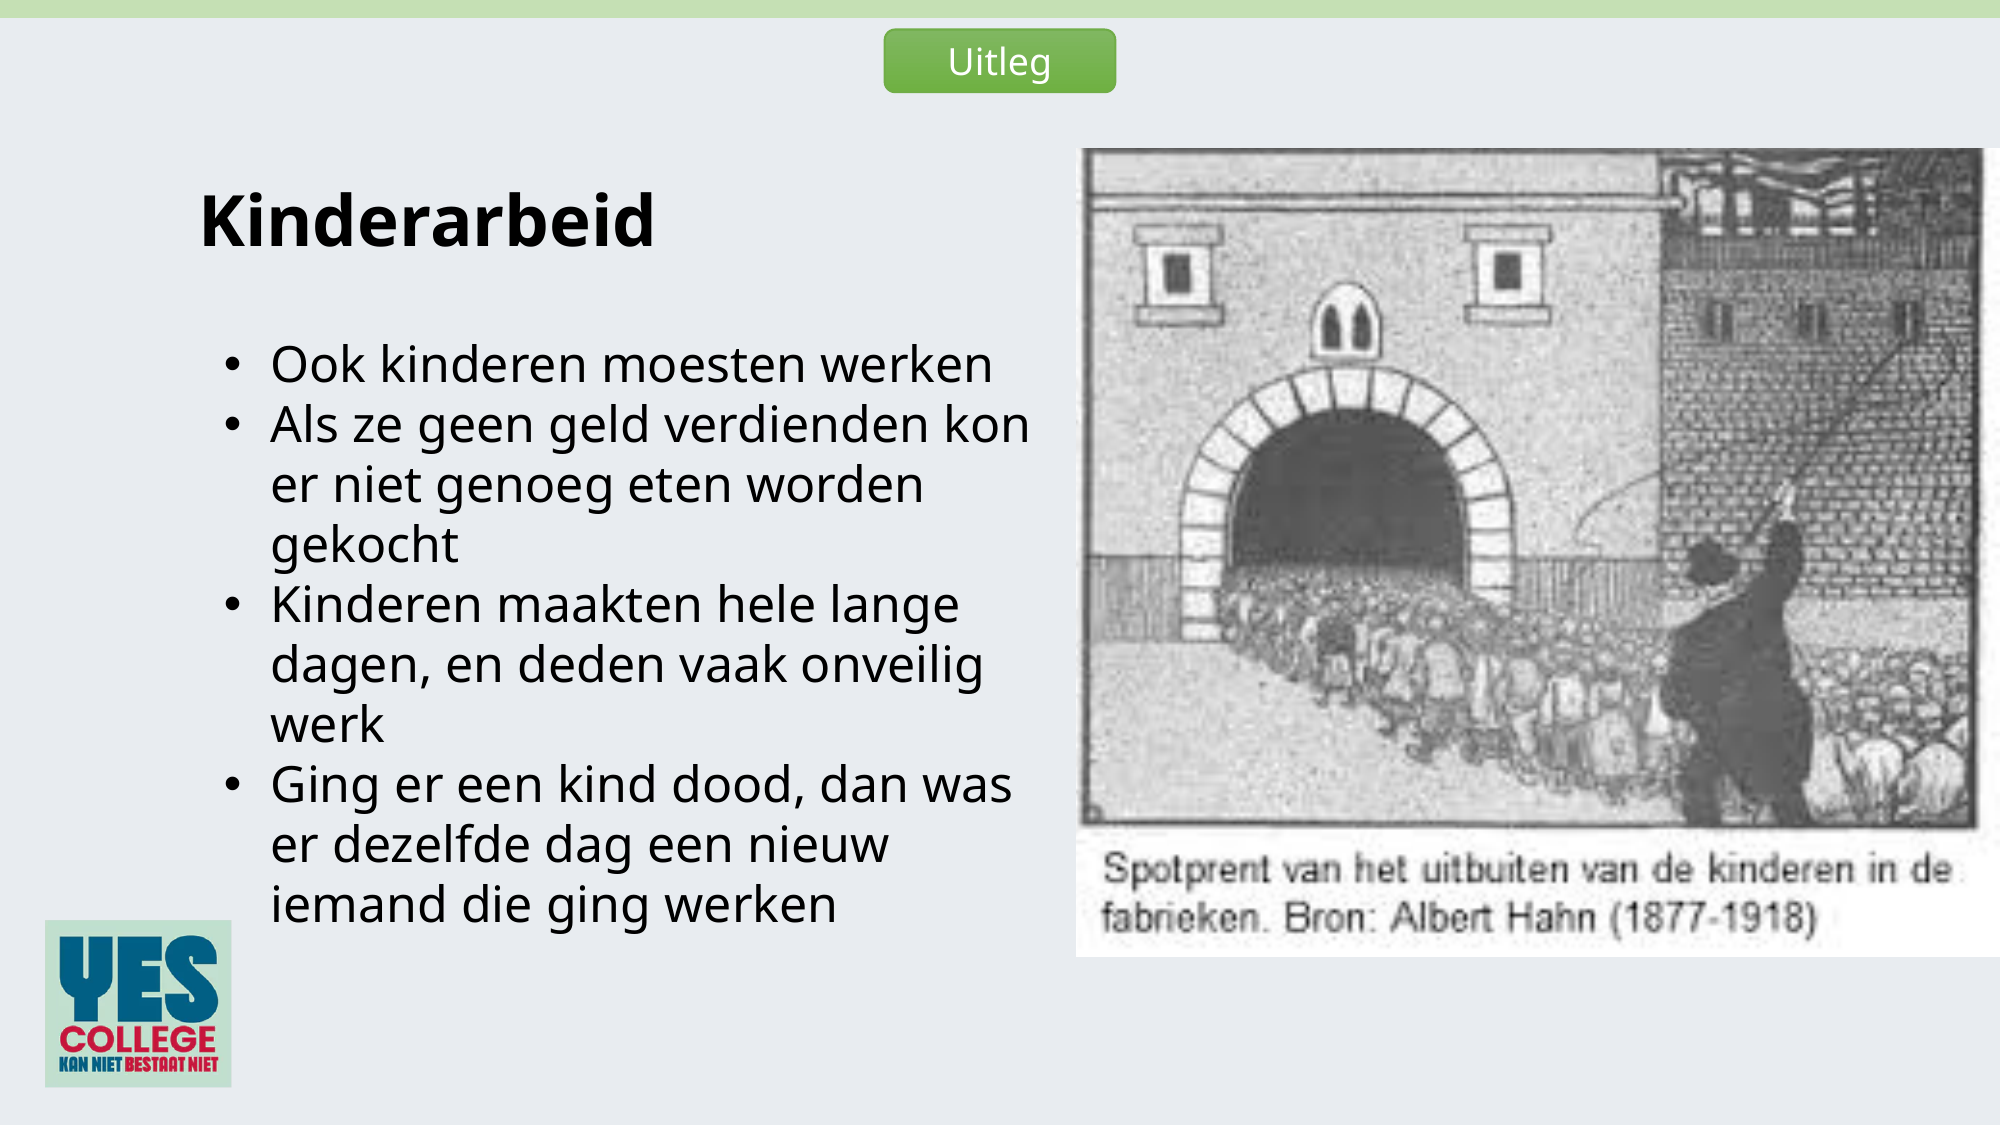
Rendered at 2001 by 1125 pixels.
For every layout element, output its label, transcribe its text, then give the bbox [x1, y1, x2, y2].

text_box Kinderarbeid [183, 168, 1075, 269]
text_box [0, 0, 2000, 18]
picture [0, 913, 356, 1093]
text_box Ook kinderen moesten werken Als ze geen geld verdienden kon er niet genoeg eten worden gekocht Kinderen maakten hele lange dagen, en deden vaak onveilig werk Ging er een kind dood, dan was er dezelfde dag een nieuw iemand die ging werken [209, 325, 1079, 1001]
picture [1075, 147, 2000, 957]
text_box Uitleg [883, 28, 1117, 94]
